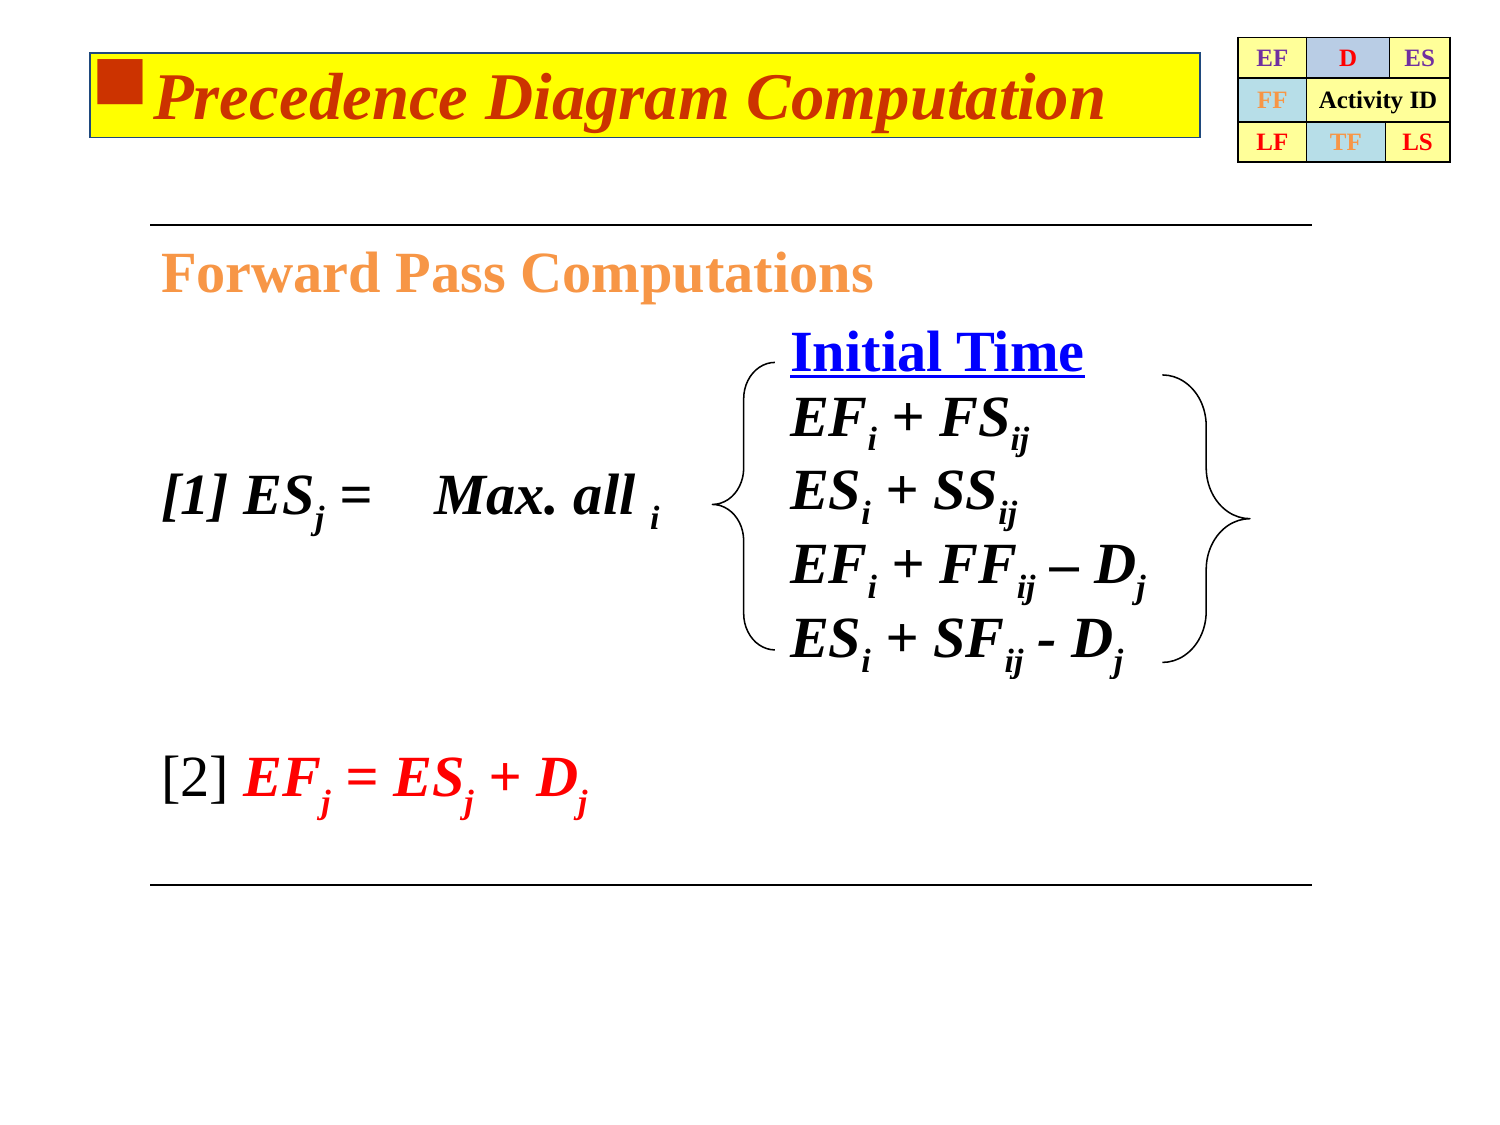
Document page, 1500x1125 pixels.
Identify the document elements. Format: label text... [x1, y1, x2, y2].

table_cell [697, 319, 779, 679]
table_cell LF [1239, 123, 1306, 161]
text_box Precedence Diagram Computation [89, 52, 1200, 138]
table_cell [1] ESj = [150, 319, 423, 679]
text_box [1162, 374, 1250, 663]
text_box [712, 362, 775, 650]
table_cell Activity ID [1307, 79, 1449, 121]
table_cell TF [1307, 123, 1385, 161]
table_cell Initial Time EFi + FSij ESi + SSij EFi + FFij – Dj ESi + SFij - Dj [779, 319, 1312, 679]
table_header ES [1390, 38, 1449, 77]
table_header EF [1239, 38, 1306, 77]
table_header D [1307, 38, 1389, 77]
table_cell LS [1386, 123, 1449, 161]
table_cell FF [1239, 79, 1306, 121]
table_cell Max. all i [423, 319, 697, 679]
table_cell [2] EFj = ESj + Dj [150, 679, 1312, 884]
table_header Forward Pass Computations [150, 226, 1312, 319]
